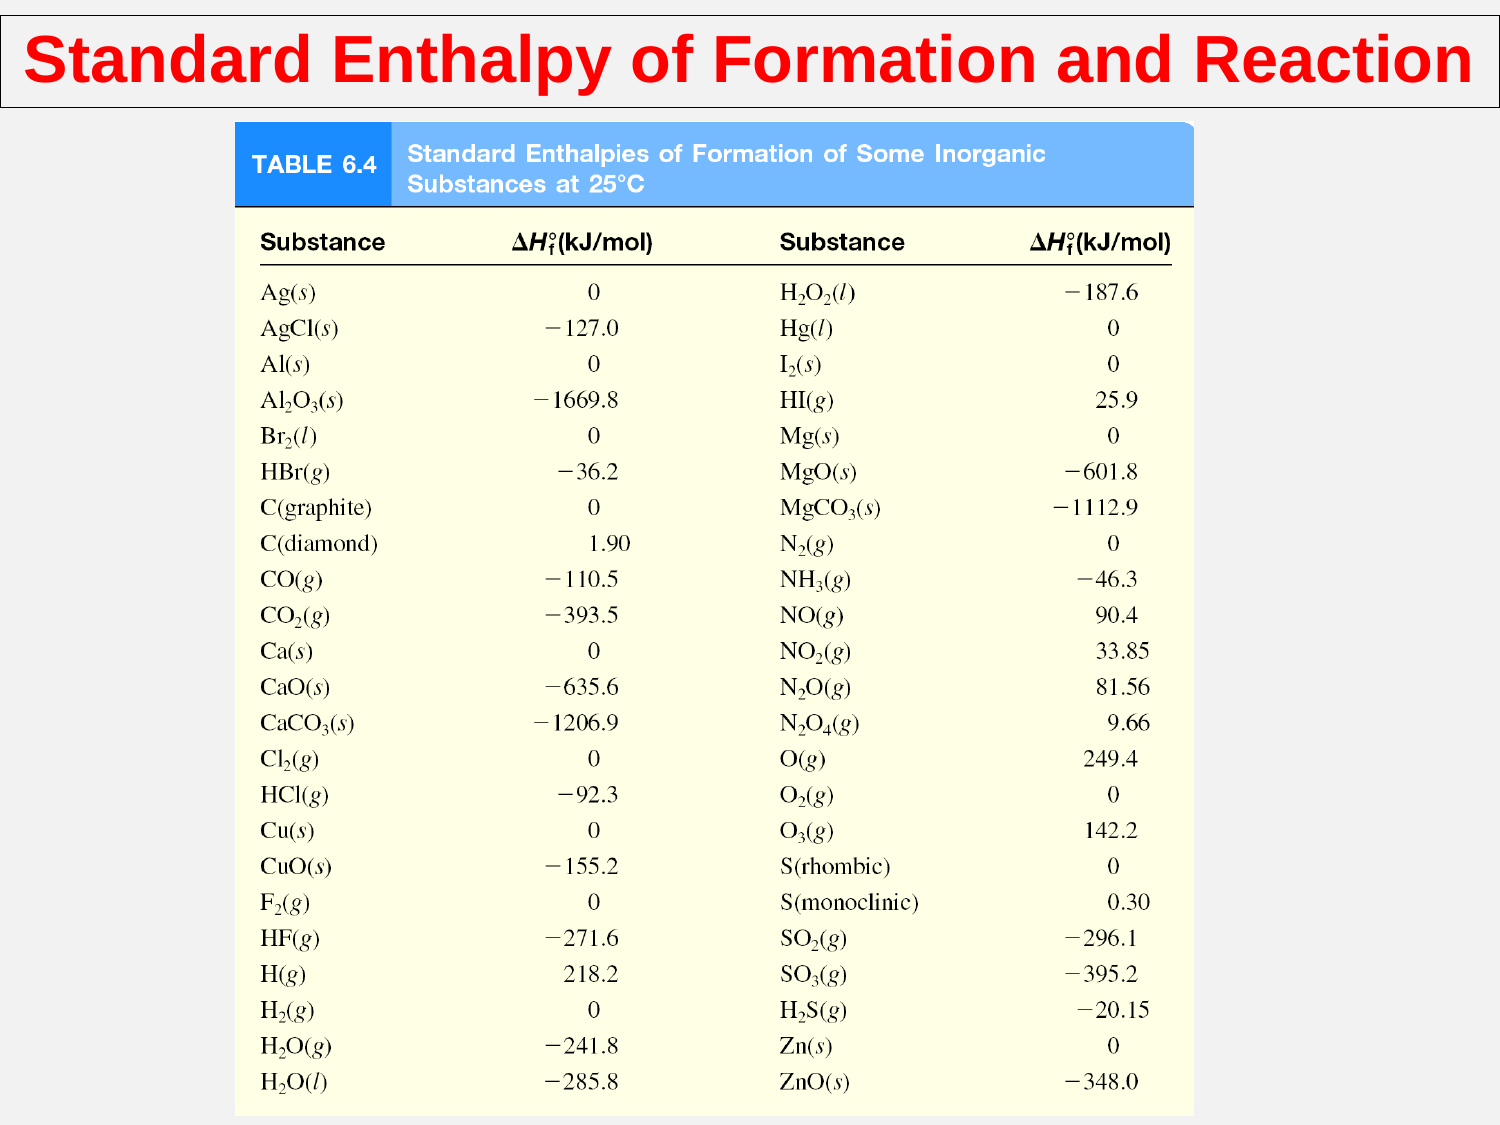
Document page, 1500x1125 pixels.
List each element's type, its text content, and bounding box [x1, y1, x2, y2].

title Standard Enthalpy of Formation and Reaction [0, 15, 1500, 108]
picture [235, 121, 1194, 1116]
